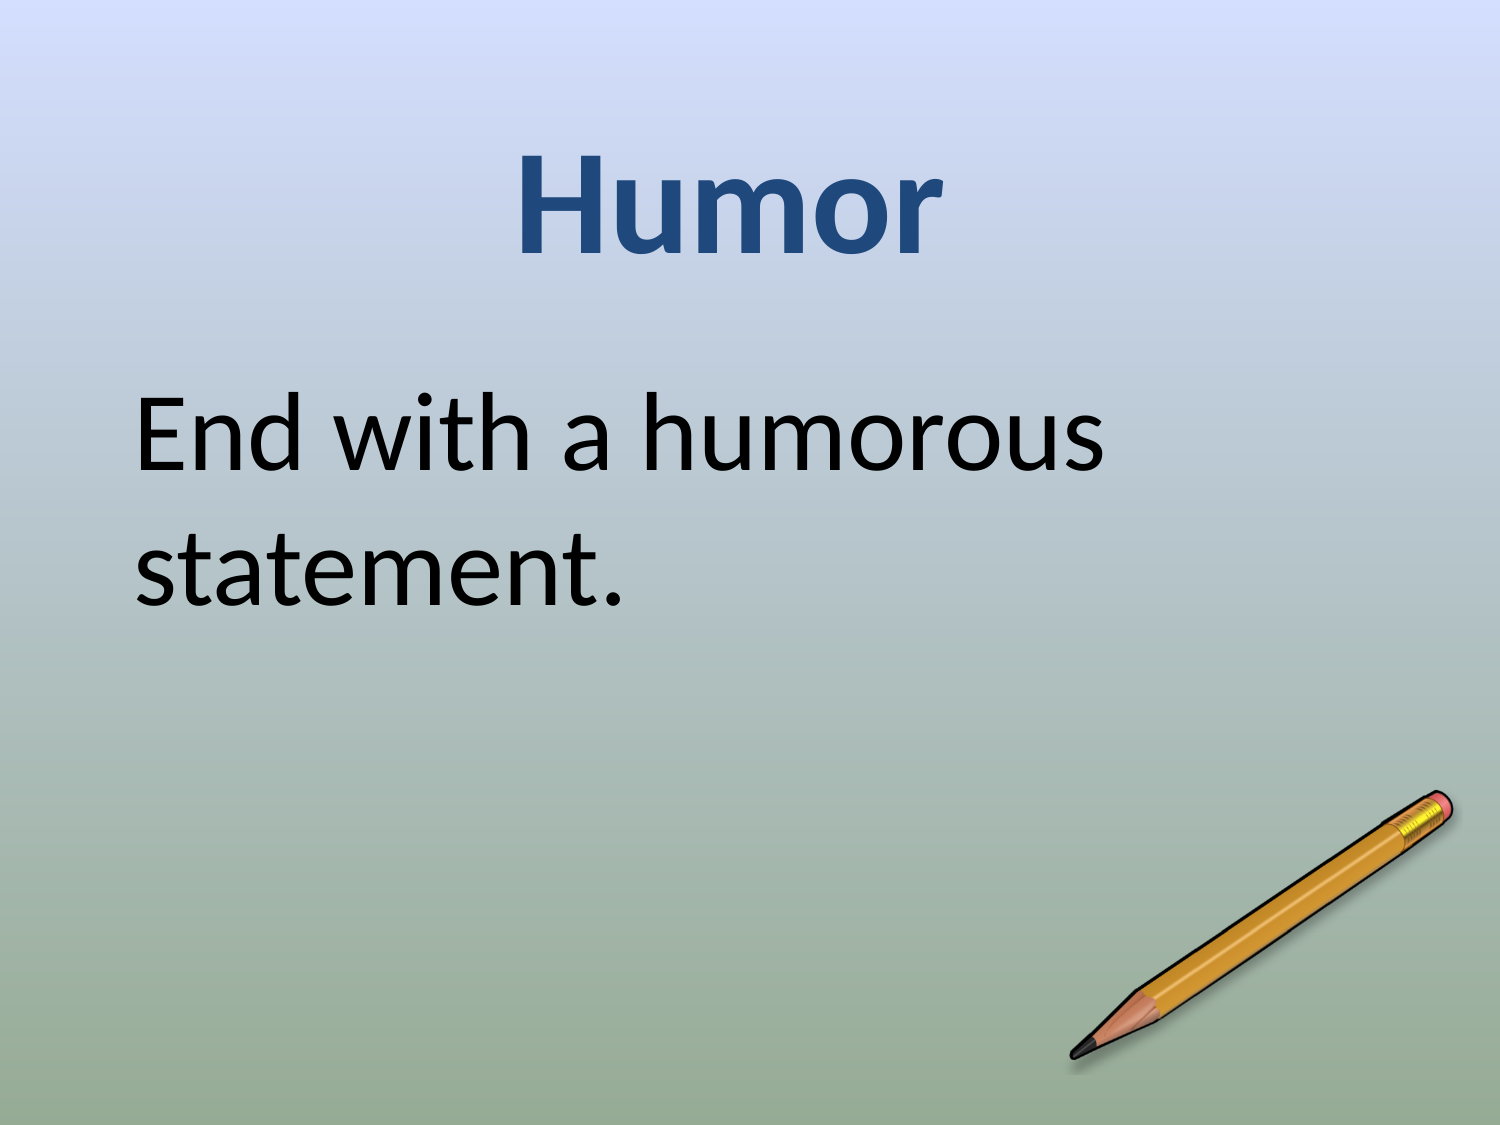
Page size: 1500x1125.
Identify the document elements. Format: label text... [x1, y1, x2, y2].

list End with a humorous statement. [118, 350, 1382, 1013]
title Humor [72, 99, 1423, 288]
picture [1062, 787, 1464, 1076]
